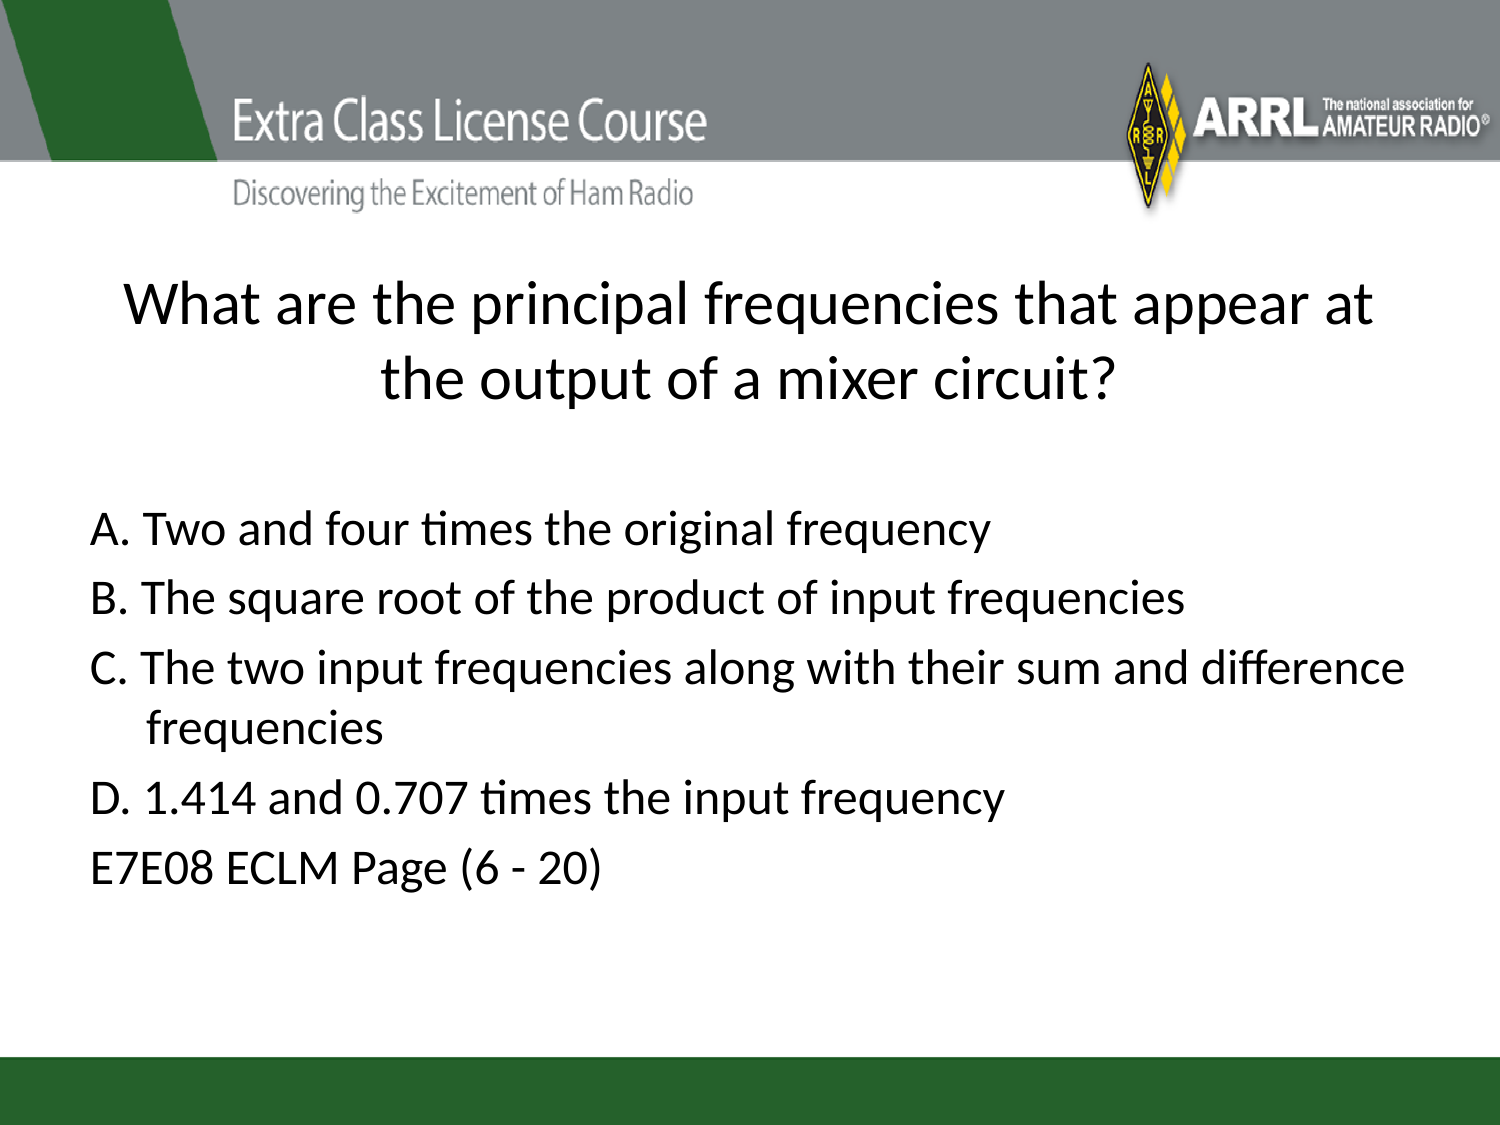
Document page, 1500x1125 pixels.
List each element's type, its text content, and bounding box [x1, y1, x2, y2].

title What are the principal frequencies that appear at the output of a mixer circuit? [75, 254, 1425, 435]
picture [0, 0, 1500, 1125]
list A. Two and four times the original frequency B. The square root of the product of input frequencies C. The two input frequencies along with their sum and difference frequencies D. 1.414 and 0.707 times the input frequency E7E08 ECLM Page (6 - 20) [75, 487, 1425, 1005]
